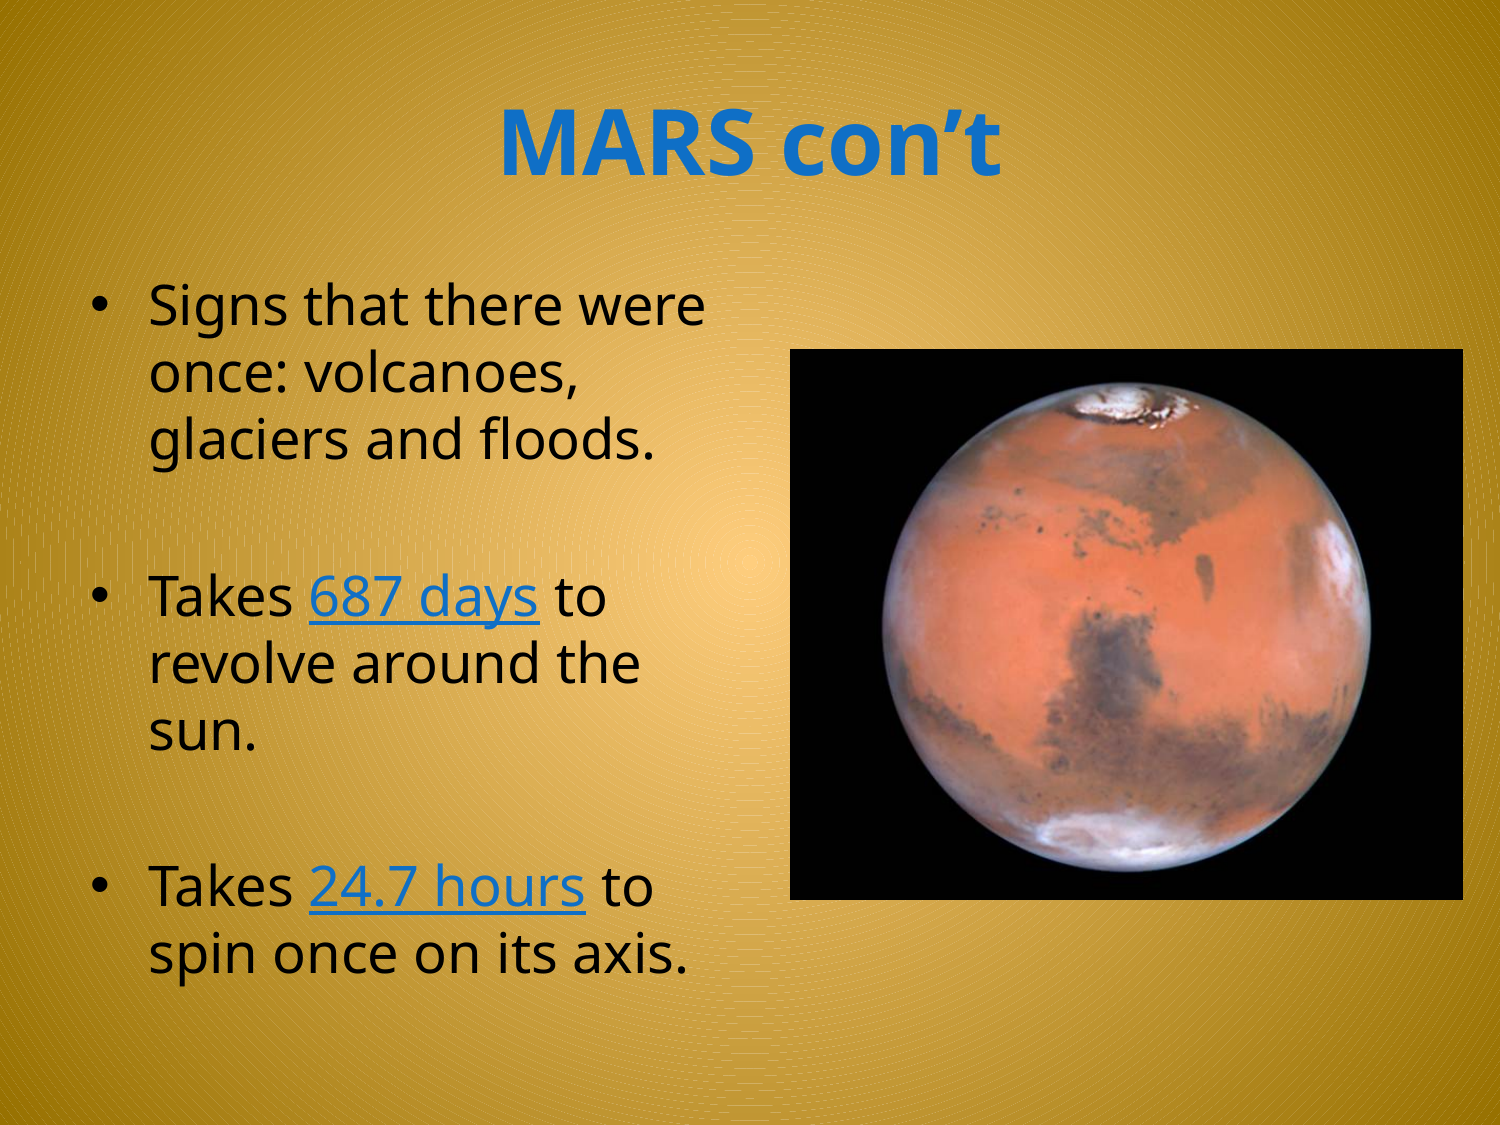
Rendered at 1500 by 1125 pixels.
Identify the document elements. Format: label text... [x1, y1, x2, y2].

title MARS con’t [75, 45, 1425, 233]
picture [790, 349, 1463, 901]
list Signs that there were once: volcanoes, glaciers and floods. Takes 687 days to revolve around the sun. Takes 24.7 hours to spin once on its axis. [75, 262, 738, 1005]
